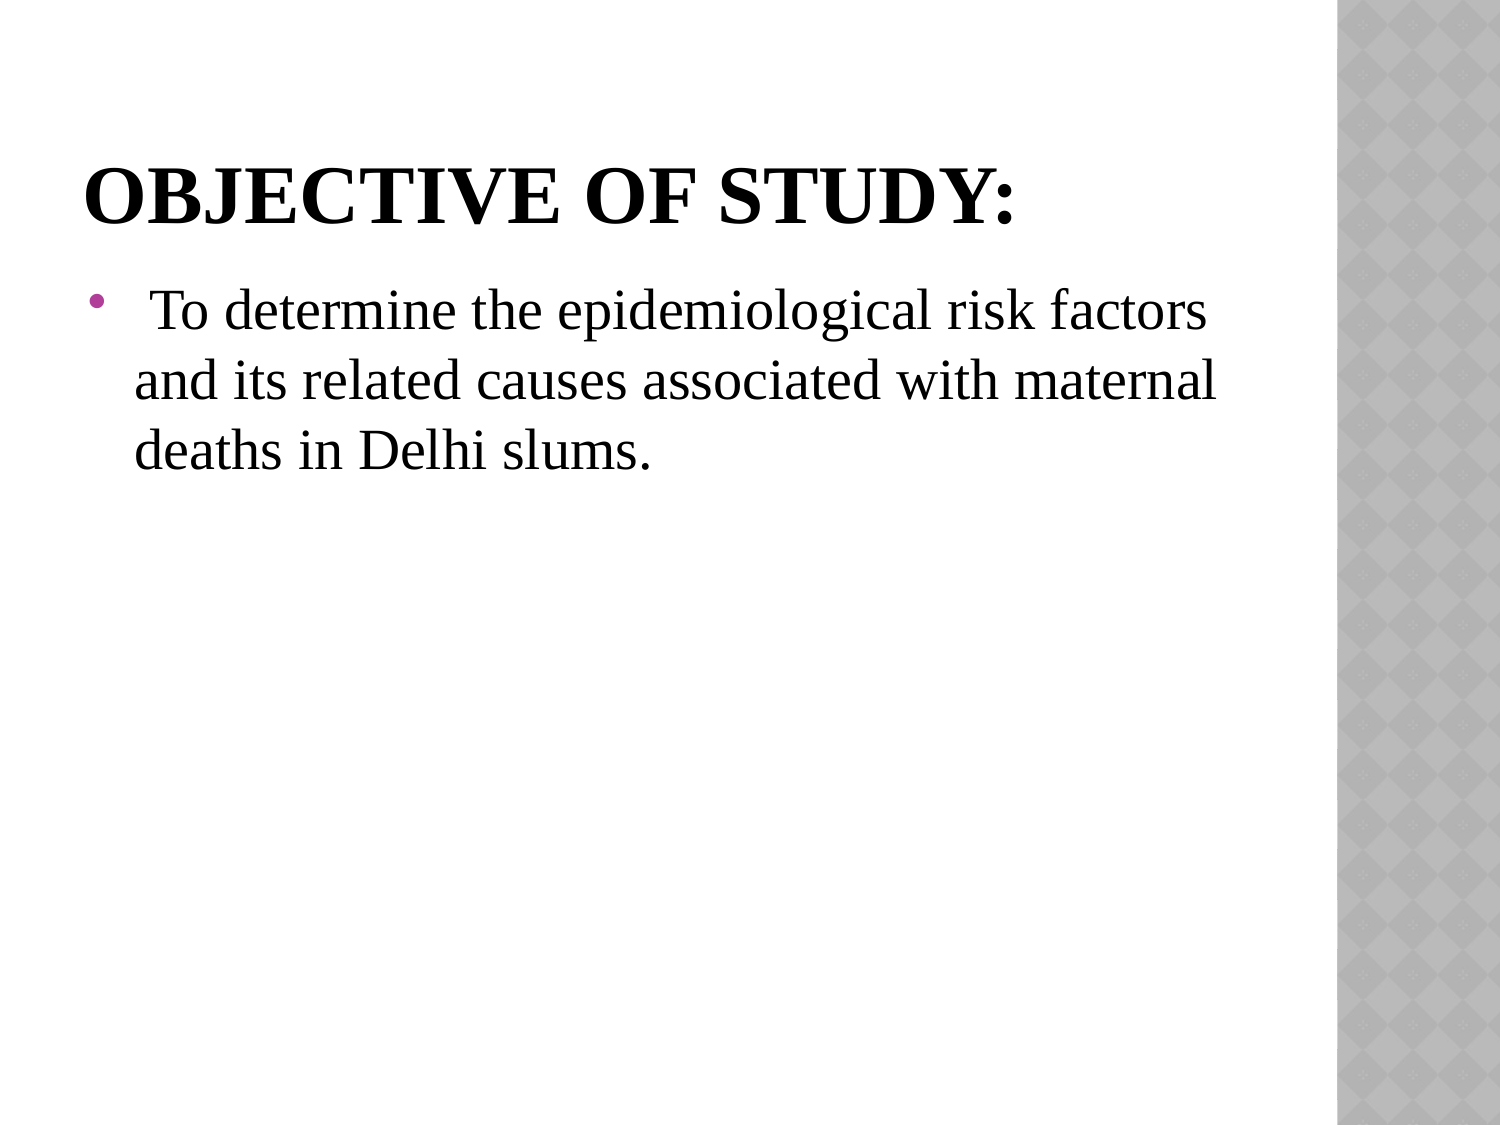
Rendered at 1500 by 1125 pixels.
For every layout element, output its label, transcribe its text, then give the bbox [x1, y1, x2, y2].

list To determine the epidemiological risk factors and its related causes associated with maternal deaths in Delhi slums. [75, 264, 1263, 1059]
title Objective of study: [75, 52, 1263, 240]
